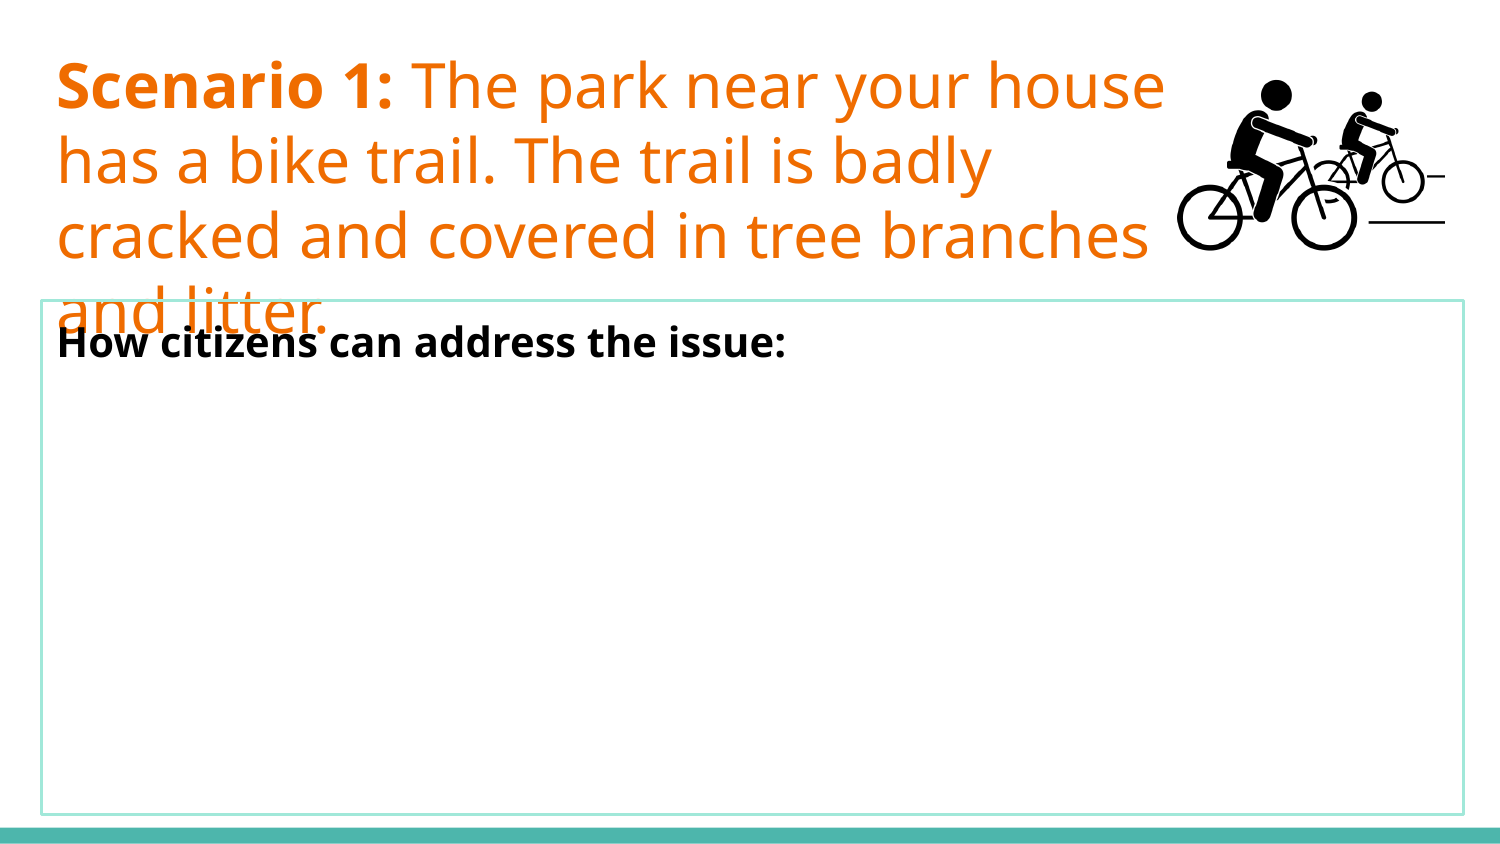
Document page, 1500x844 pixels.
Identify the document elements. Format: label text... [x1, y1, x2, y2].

list How citizens can address the issue: [41, 300, 1464, 815]
picture [1176, 30, 1445, 299]
title Scenario 1: The park near your house has a bike trail. The trail is badly cracked and covered in tree branches and litter. [41, 31, 1174, 300]
